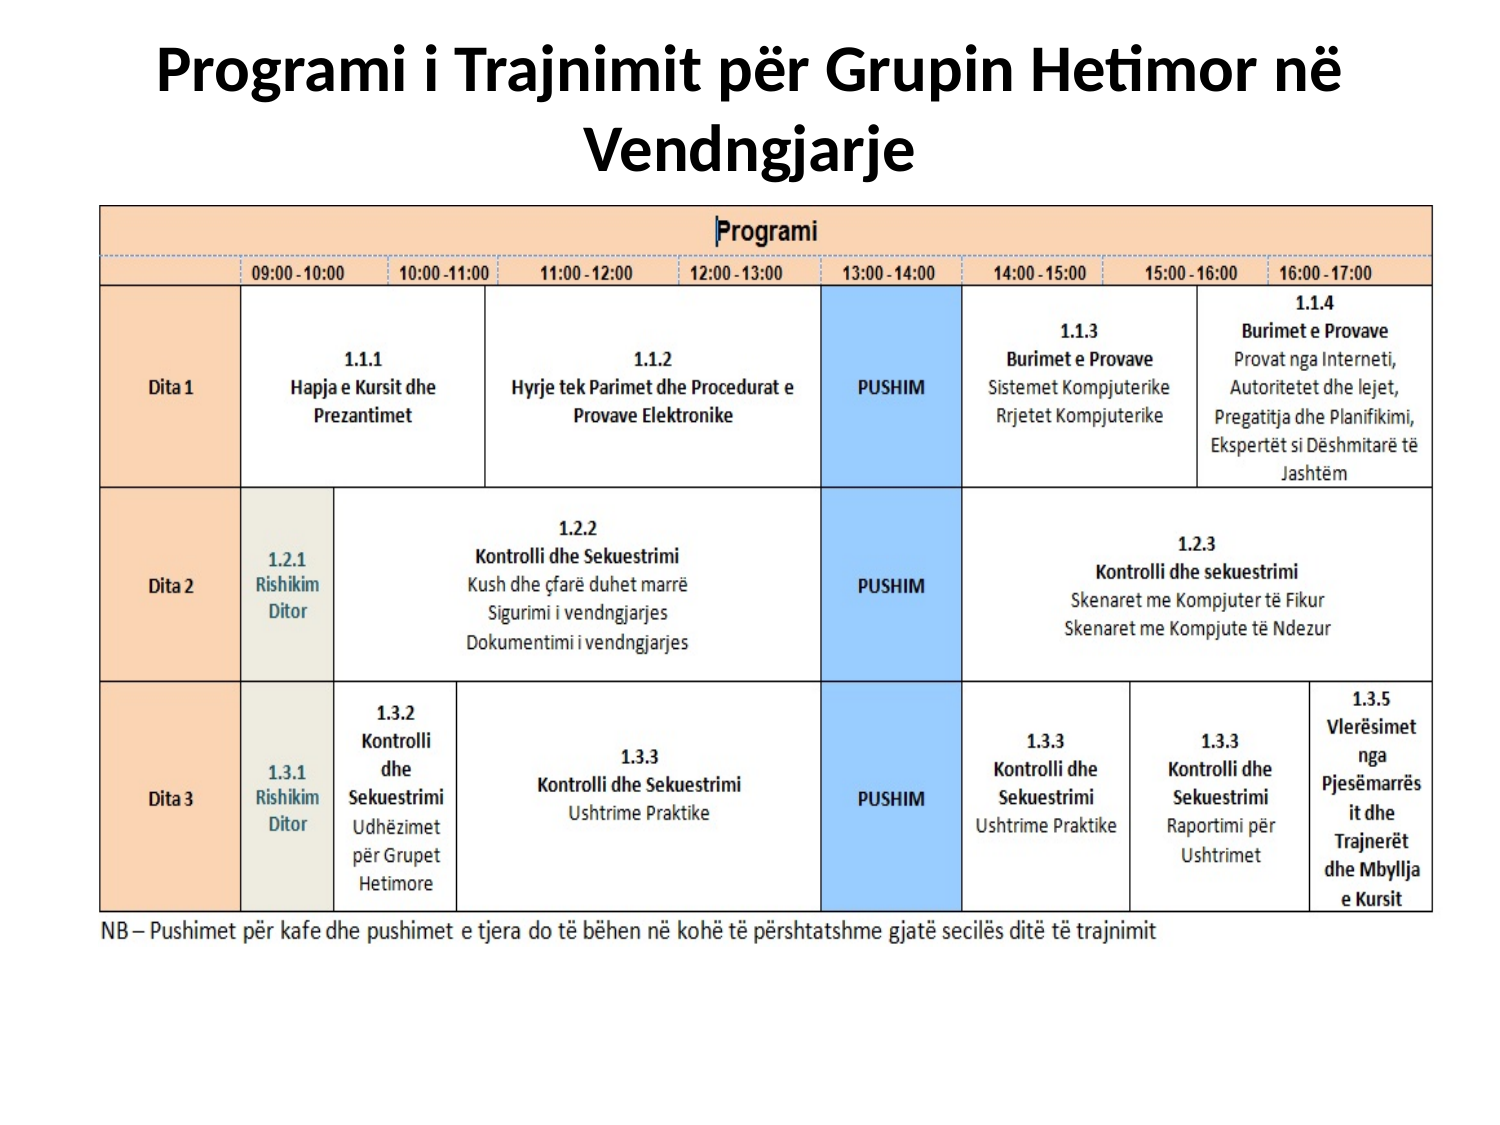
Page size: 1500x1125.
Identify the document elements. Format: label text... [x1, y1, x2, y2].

title Programi i Trajnimit për Grupin Hetimor në Vendngjarje [75, 29, 1425, 180]
picture [97, 205, 1447, 948]
